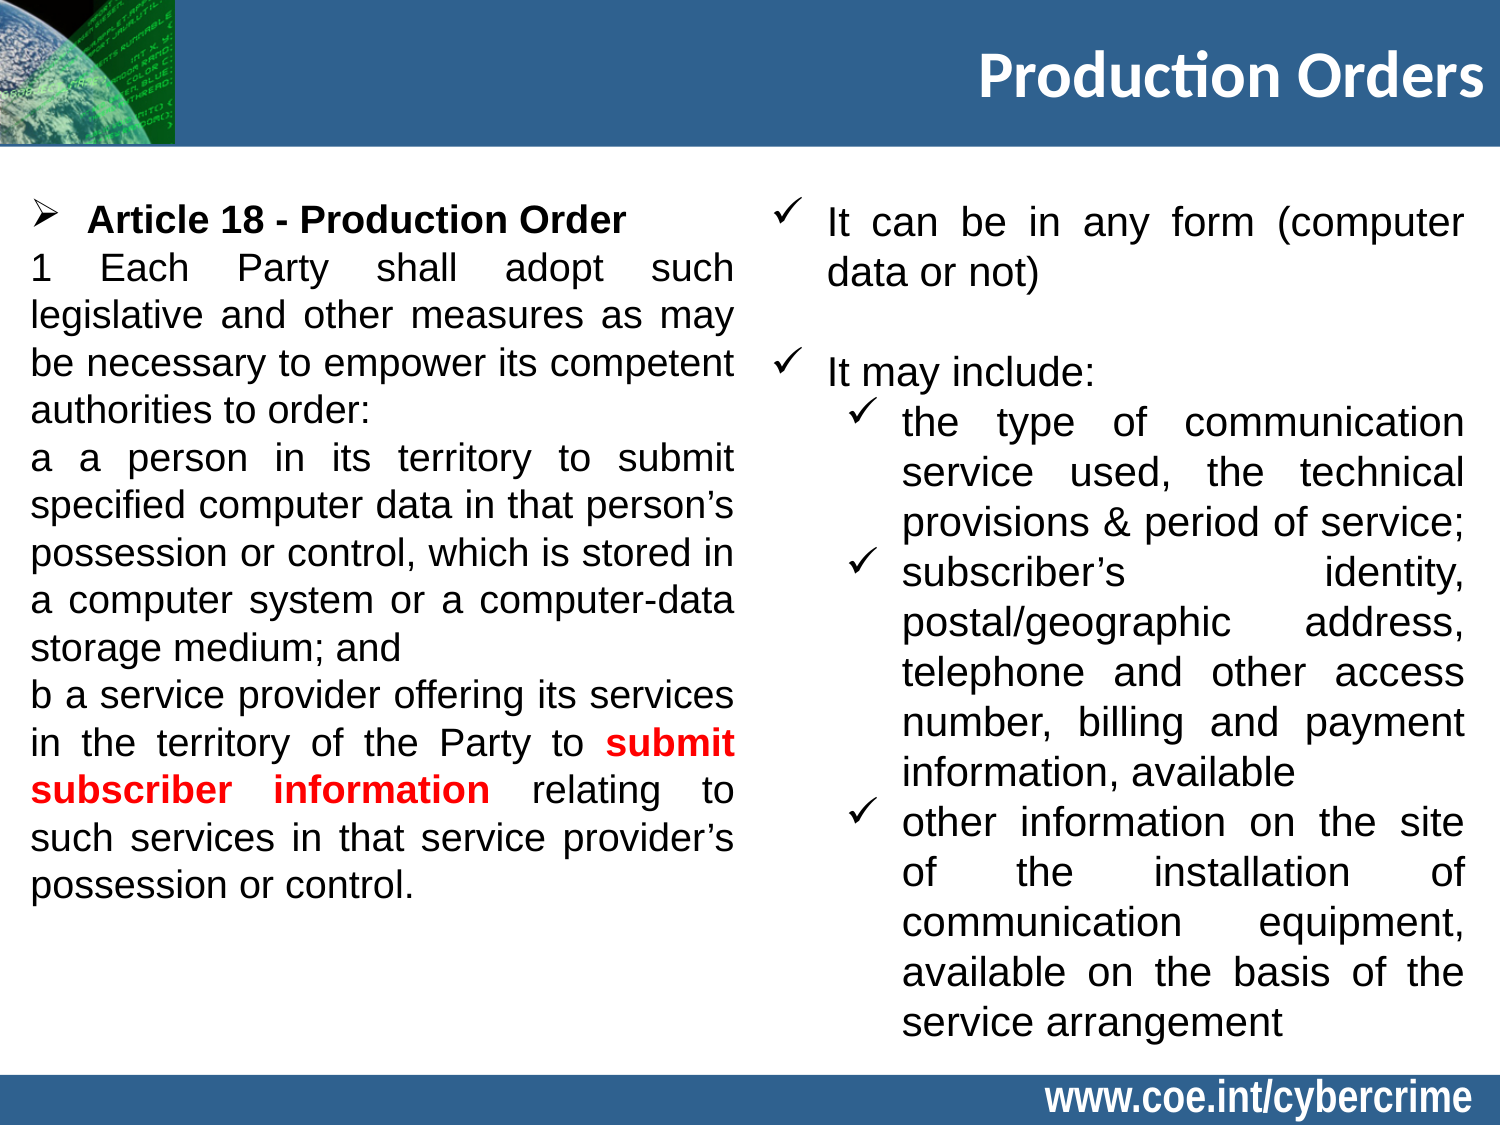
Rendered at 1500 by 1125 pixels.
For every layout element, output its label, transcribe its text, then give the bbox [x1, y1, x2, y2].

text_box It can be in any form (computer data or not) It may include: the type of communication service used, the technical provisions & period of service; subscriber’s identity, postal/geographic address, telephone and other access number, billing and payment information, available other information on the site of the installation of communication equipment, available on the basis of the service arrangement [755, 186, 1480, 1107]
picture [0, 0, 175, 144]
text_box [0, 1073, 1030, 1125]
text_box www.coe.int/cybercrime [1030, 1059, 1500, 1125]
text_box Article 18 - Production Order 1 Each Party shall adopt such legislative and other measures as may be necessary to empower its competent authorities to order: a a person in its territory to submit specified computer data in that person’s possession or control, which is stored in a computer system or a computer-data storage medium; and b a service provider offering its services in the territory of the Party to submit subscriber information relating to such services in that service provider’s possession or control. [15, 186, 750, 914]
text_box Production Orders [177, 0, 1500, 149]
